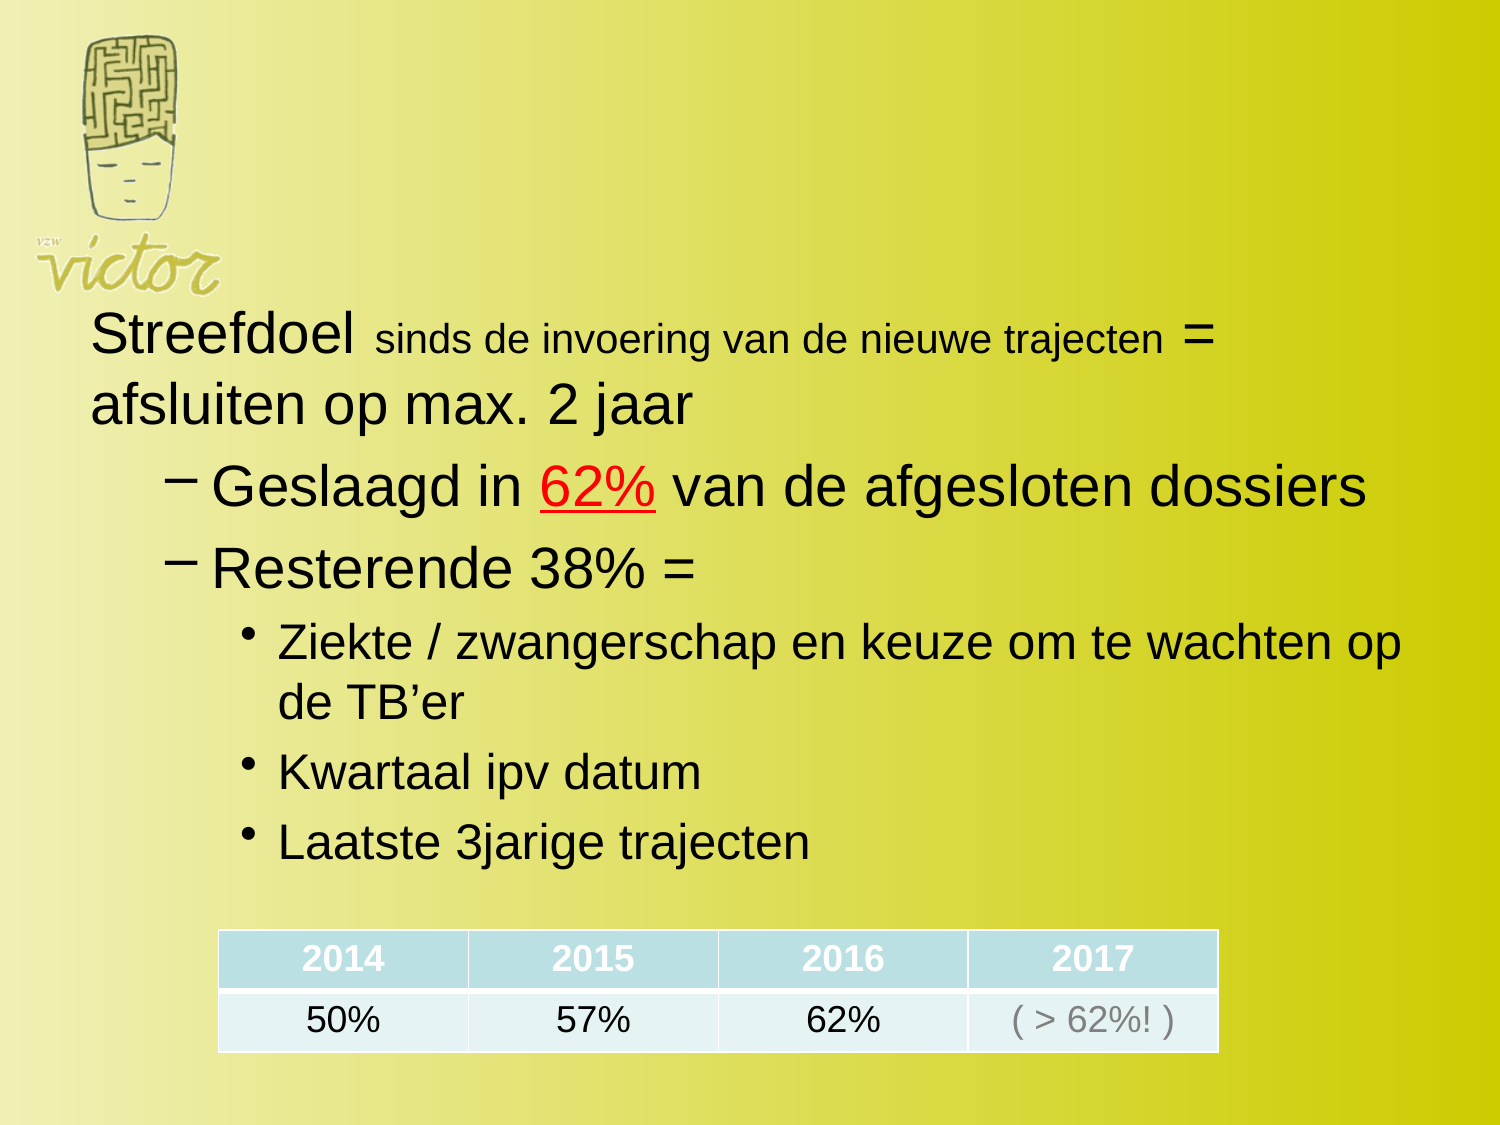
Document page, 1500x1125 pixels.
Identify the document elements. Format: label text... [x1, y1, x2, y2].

table_cell 57% [469, 994, 718, 1051]
table_header 2017 [969, 931, 1217, 988]
table_cell ( > 62%! ) [969, 994, 1217, 1051]
table_header 2015 [469, 931, 718, 988]
table_header 2014 [219, 931, 468, 988]
list Streefdoel sinds de invoering van de nieuwe trajecten = afsluiten op max. 2 jaar Geslaagd in 62% van de afgesloten dossiers Resterende 38% = Ziekte / zwangerschap en keuze om te wachten op de TB’er Kwartaal ipv datum Laatste 3jarige trajecten [74, 278, 1426, 929]
table_cell 50% [219, 994, 468, 1051]
picture [29, 30, 234, 303]
table_header 2016 [719, 931, 967, 988]
table_cell 62% [719, 994, 967, 1051]
